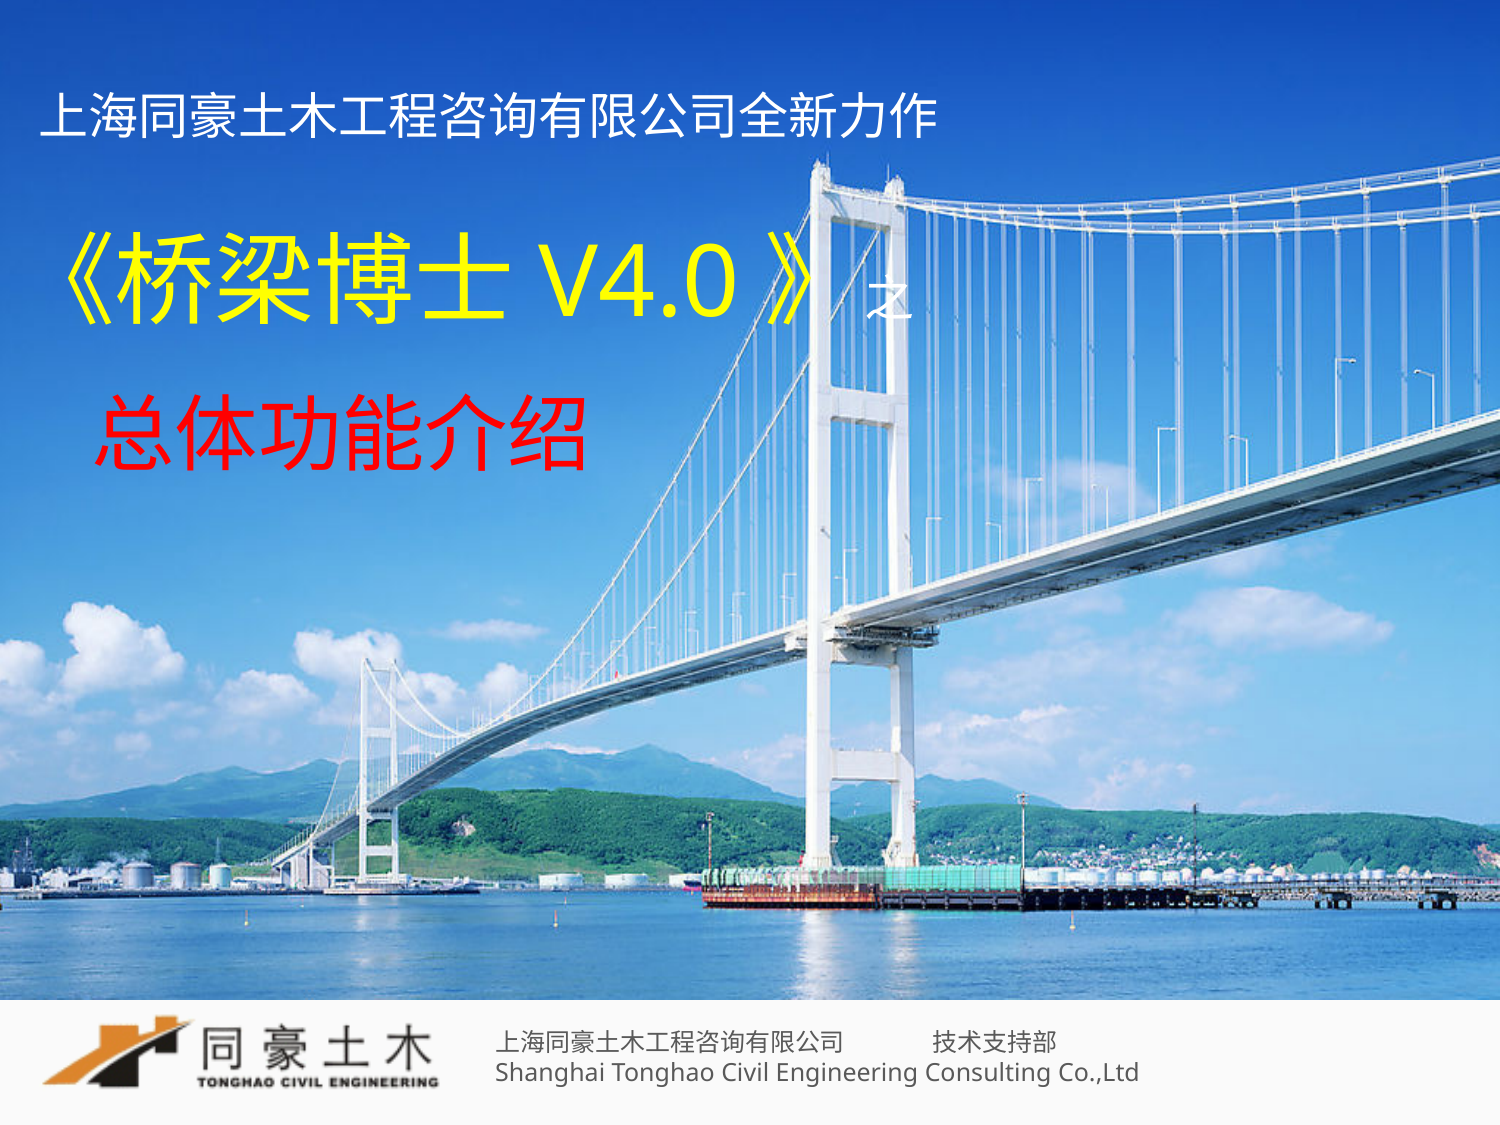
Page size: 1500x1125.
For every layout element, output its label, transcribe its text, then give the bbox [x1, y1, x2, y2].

picture [0, 0, 1500, 1000]
picture [38, 1007, 446, 1104]
text_box 上海同豪土木工程咨询有限公司 技术支持部 Shanghai Tonghao Civil Engineering Consulting Co.,Ltd [480, 1019, 1395, 1095]
